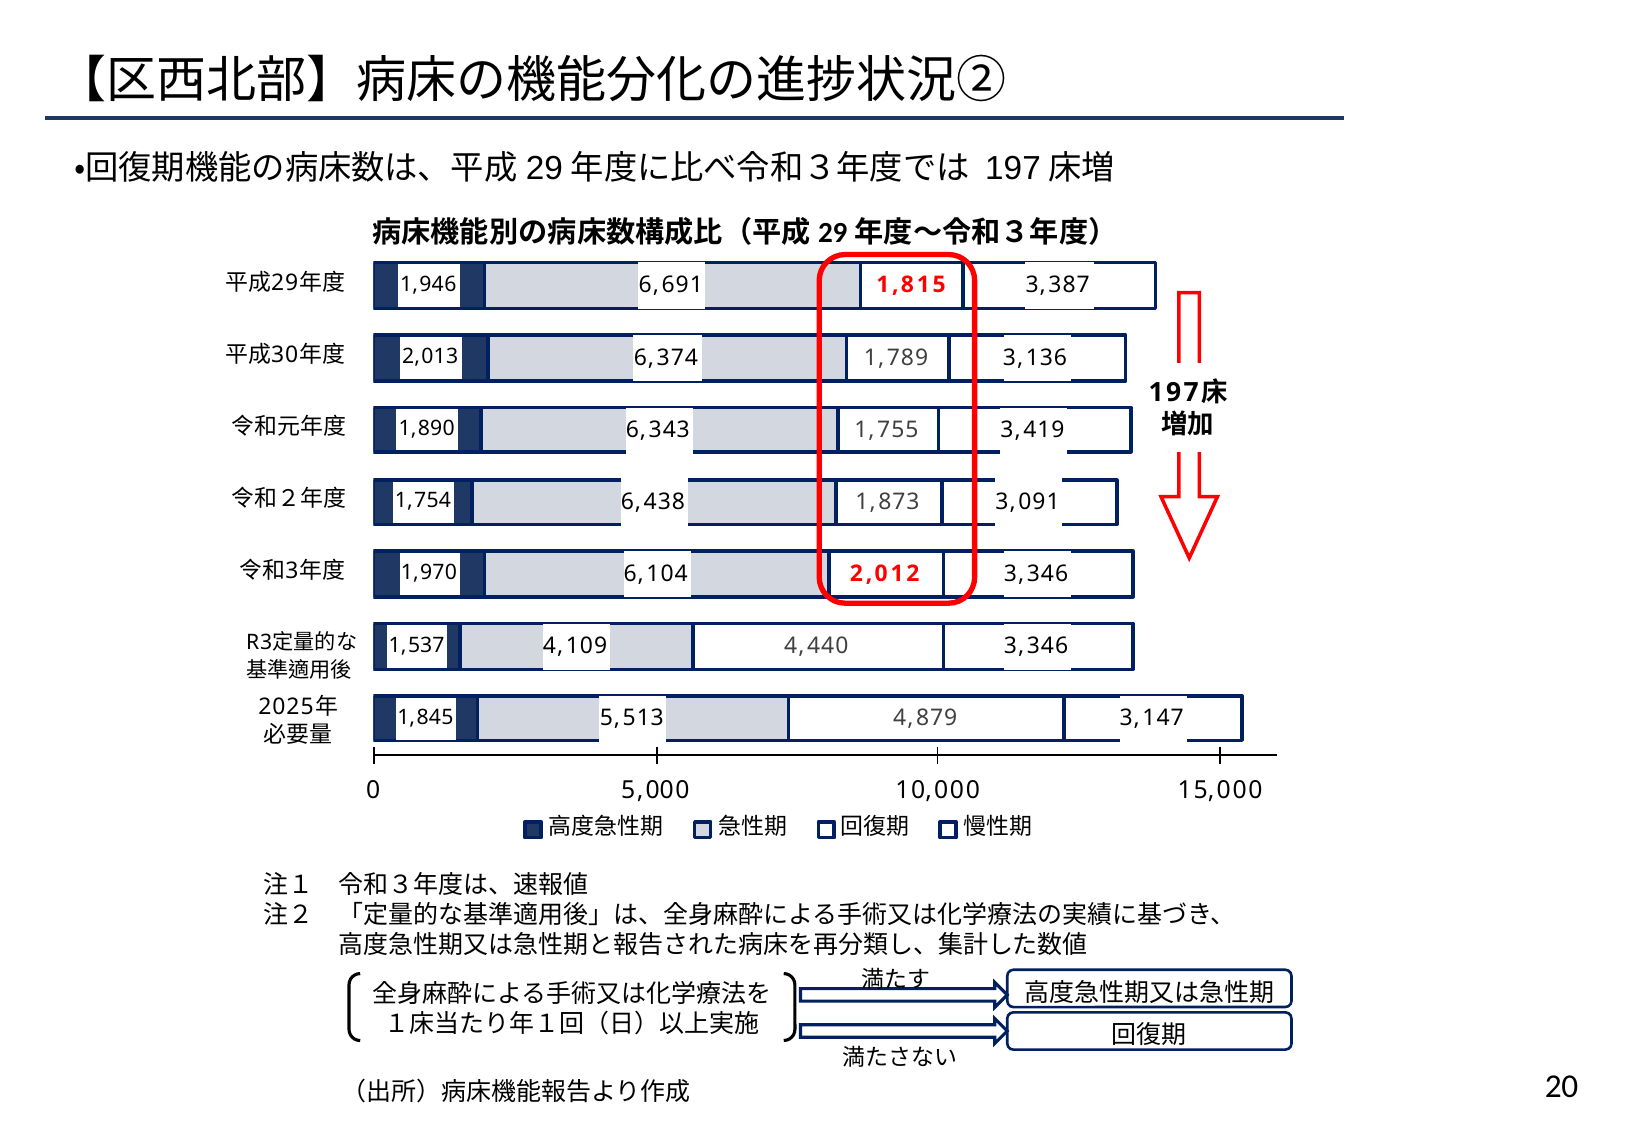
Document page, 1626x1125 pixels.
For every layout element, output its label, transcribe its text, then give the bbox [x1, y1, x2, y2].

text_box ・回復期機能の病床数は、平成29年度に比べ令和３年度では 197床増 [74, 124, 1625, 193]
text_box 注１ 令和３年度は、速報値 注２ 「定量的な基準適用後」は、全身麻酔による手術又は化学療法の実績に基づき、 高度急性期又は急性期と報告された病床を再分類し、集計した数値 [248, 875, 1342, 966]
title 【区西北部】病床の機能分化の進捗状況② [44, 32, 1344, 117]
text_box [800, 958, 1008, 1008]
slide_number 19 [1227, 1054, 1594, 1115]
text_box （出所）病床機能報告より作成 [326, 1068, 843, 1113]
picture [194, 242, 1342, 875]
text_box 回復期 [1006, 1011, 1293, 1051]
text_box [800, 1018, 1008, 1076]
text_box 病床機能別の病床数構成比（平成29年度～令和３年度） [357, 205, 1150, 242]
text_box 高度急性期又は急性期 [1008, 968, 1293, 1009]
text_box 全身麻酔による手術又は化学療法を １床当たり年１回（日）以上実施 [348, 973, 796, 1042]
